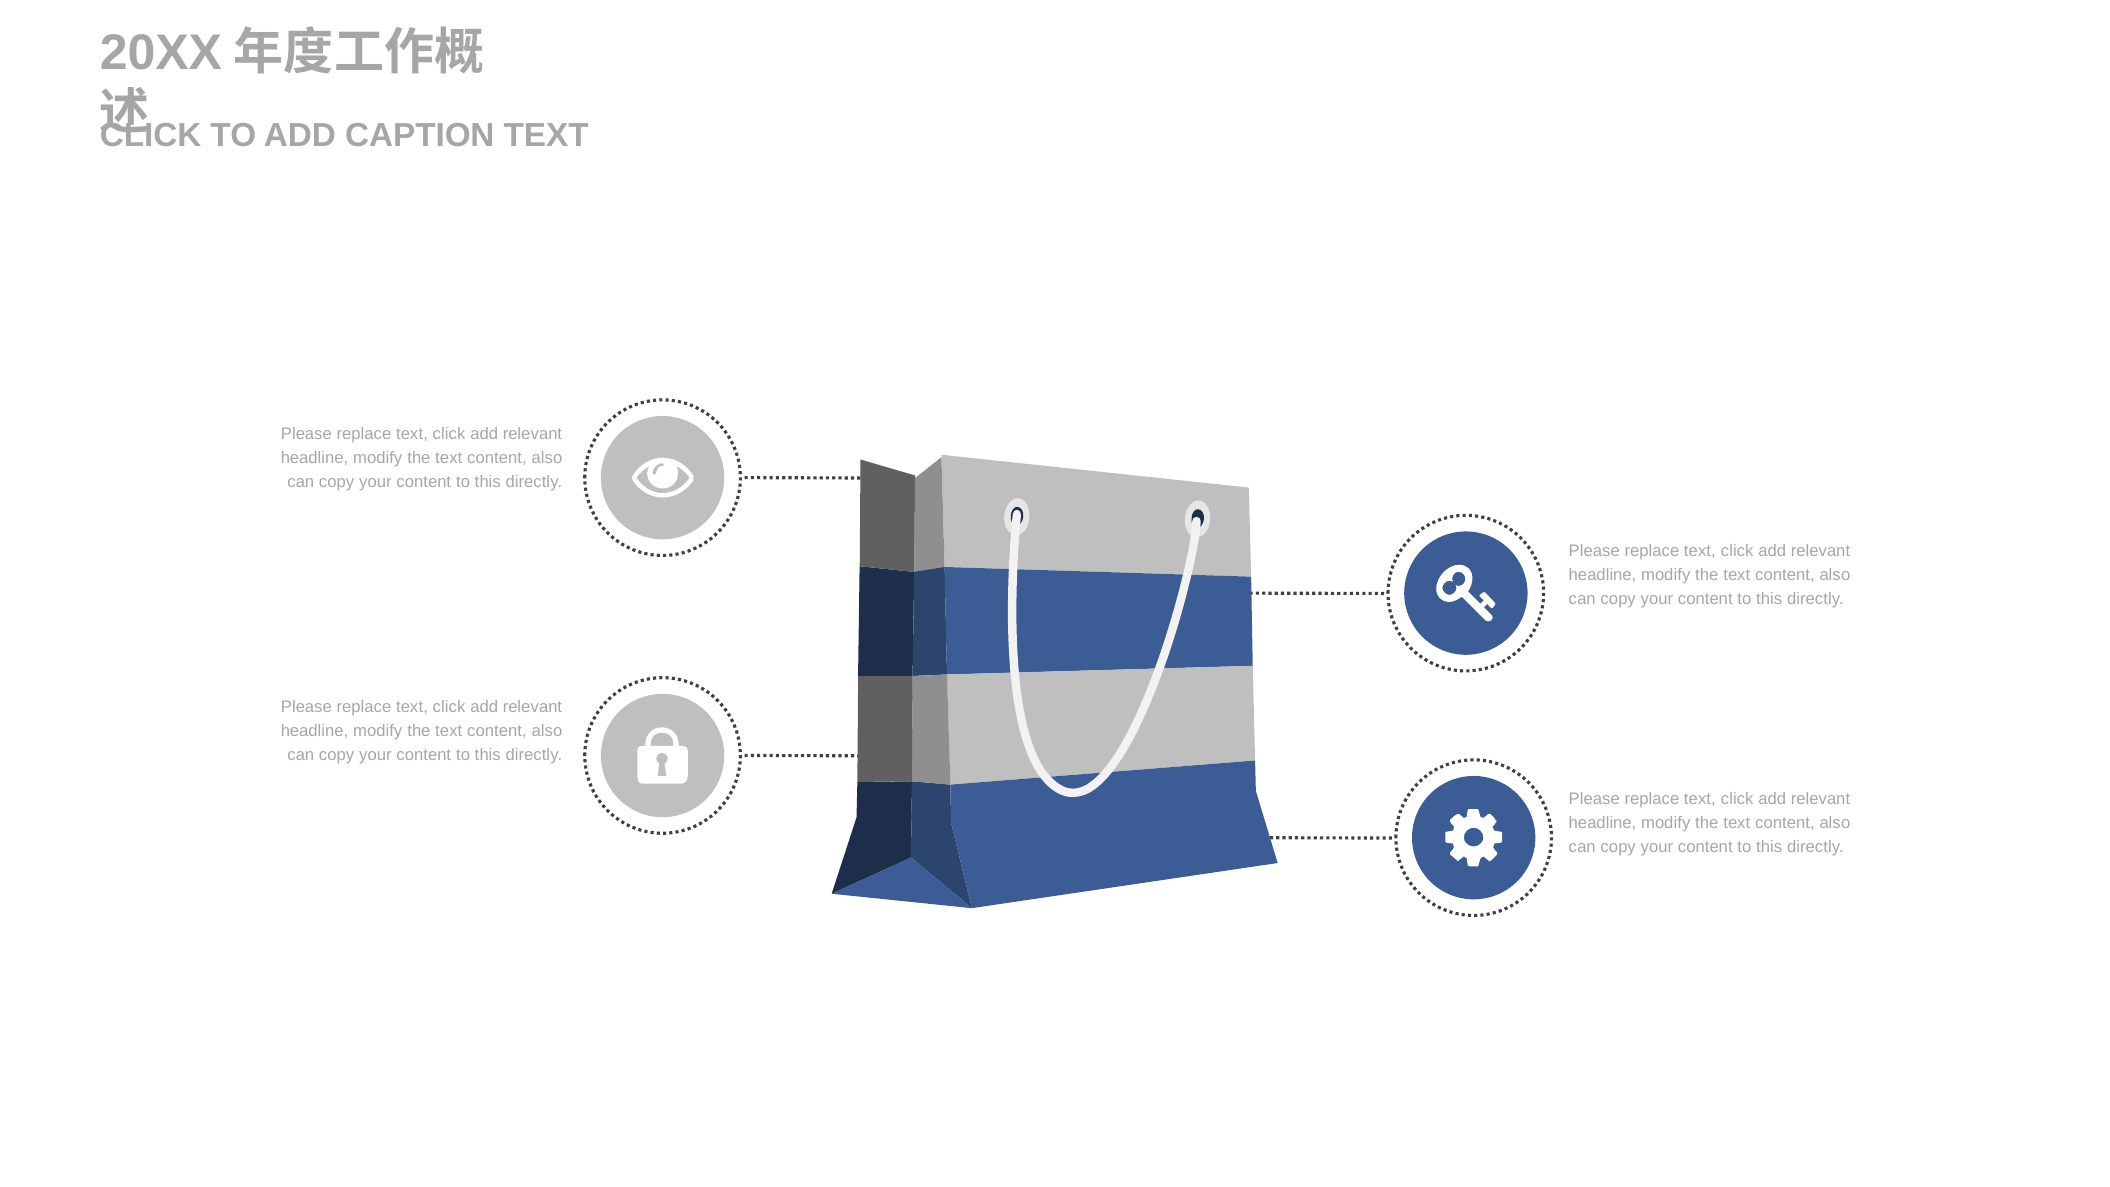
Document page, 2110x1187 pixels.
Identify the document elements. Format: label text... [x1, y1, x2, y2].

text_box Please replace text, click add relevant headline, modify the text content, also can copy your content to this directly. [271, 419, 563, 491]
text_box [584, 677, 741, 834]
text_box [831, 454, 1278, 909]
text_box Please replace text, click add relevant headline, modify the text content, also can copy your content to this directly. [1568, 535, 1860, 608]
text_box CLICK TO ADD CAPTION TEXT [99, 113, 629, 154]
text_box 20XX年度工作概述 [99, 19, 534, 113]
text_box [584, 399, 741, 556]
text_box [1387, 515, 1544, 671]
text_box Please replace text, click add relevant headline, modify the text content, also can copy your content to this directly. [1568, 784, 1860, 856]
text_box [1395, 759, 1552, 916]
text_box Please replace text, click add relevant headline, modify the text content, also can copy your content to this directly. [271, 692, 563, 764]
